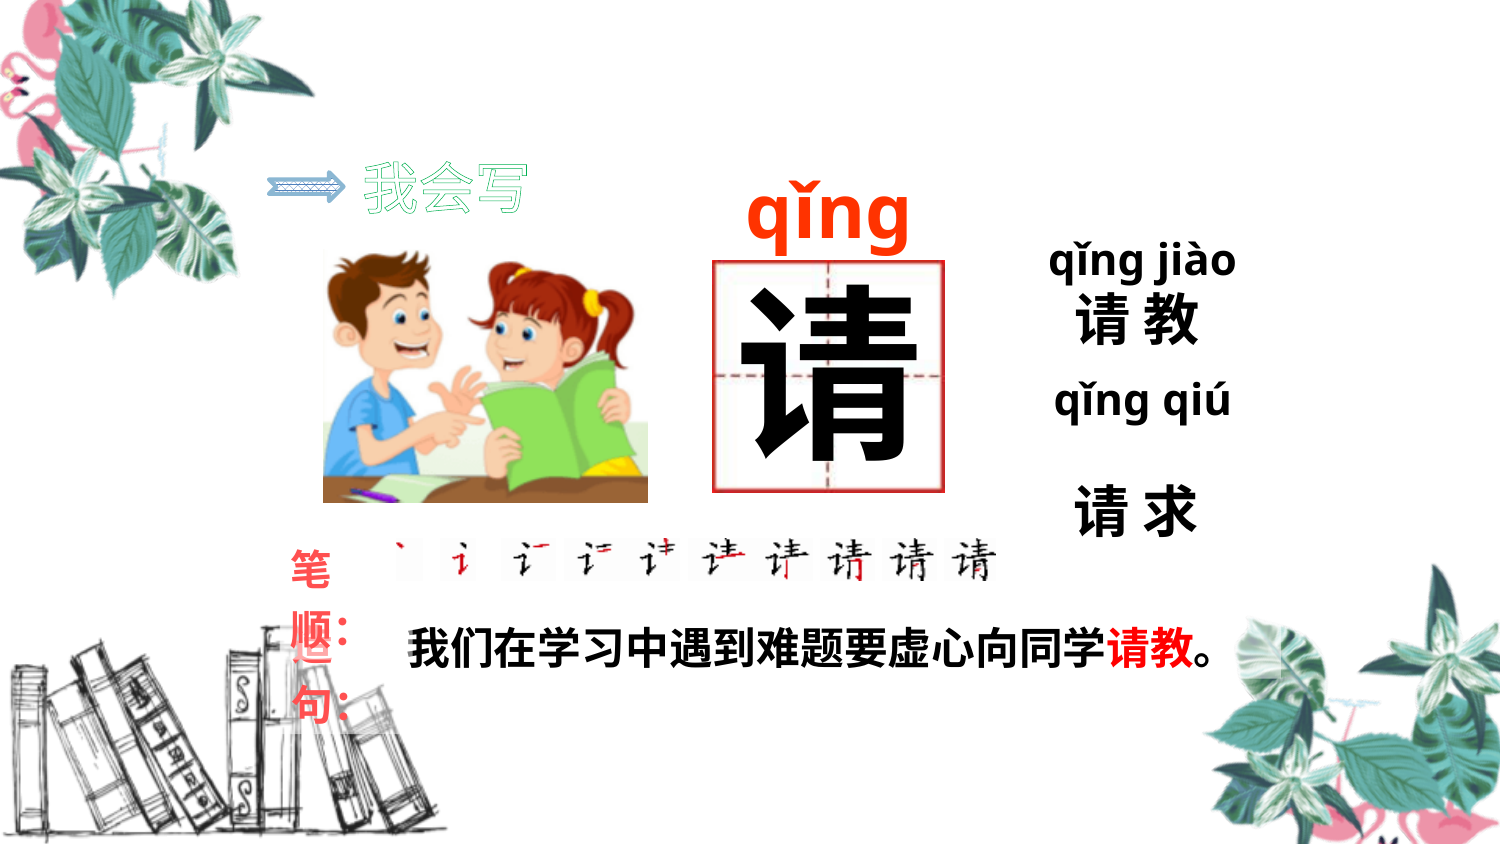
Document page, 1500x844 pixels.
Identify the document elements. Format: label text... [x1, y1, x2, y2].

picture [0, 605, 467, 844]
picture [0, 0, 405, 400]
picture [1107, 470, 1500, 844]
text_box 我们在学习中遇到难题要虚心向同学请教。 [395, 604, 1281, 679]
picture [820, 536, 875, 582]
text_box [712, 249, 946, 493]
picture [687, 536, 813, 582]
picture [944, 536, 996, 582]
picture [323, 249, 649, 503]
text_box 造句： [280, 660, 414, 735]
picture [563, 536, 680, 582]
text_box 我会写 [350, 146, 543, 226]
text_box [267, 170, 346, 204]
picture [501, 536, 556, 582]
text_box qǐng jiào 请 教 [1036, 226, 1249, 358]
picture [439, 536, 476, 582]
picture [396, 538, 423, 582]
text_box qǐng qiú 请 求 [1042, 366, 1253, 550]
text_box 笔顺： [279, 528, 413, 660]
text_box qǐng [734, 158, 925, 248]
picture [882, 536, 937, 582]
